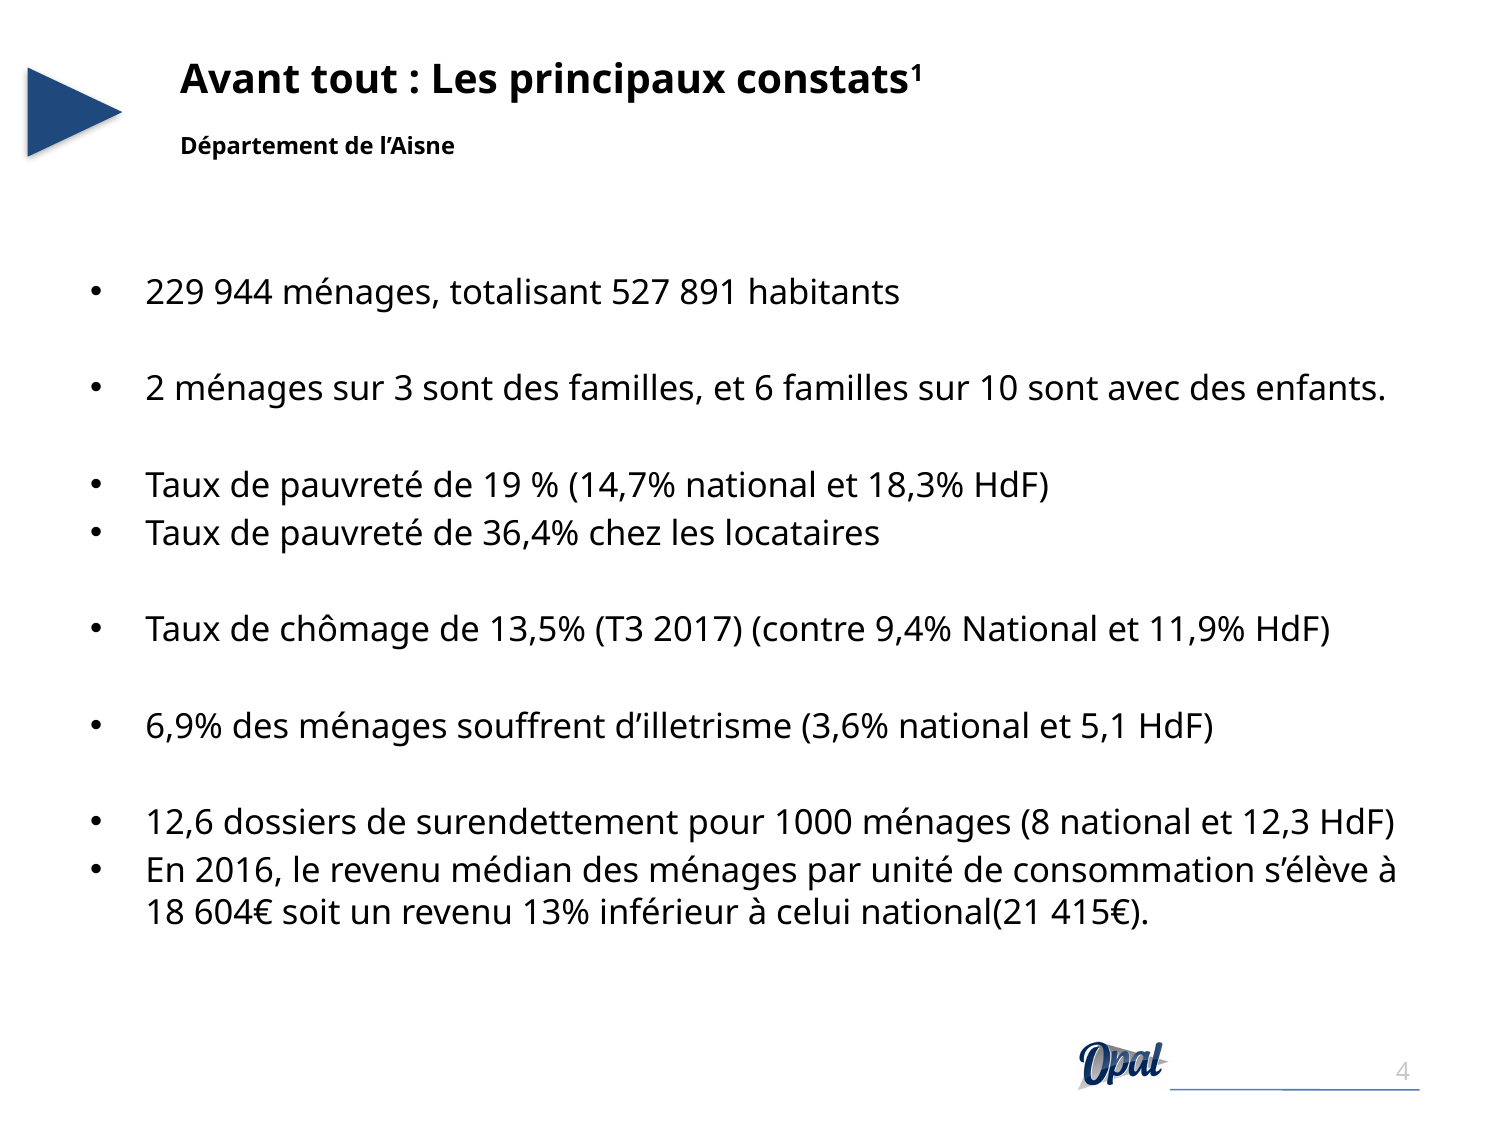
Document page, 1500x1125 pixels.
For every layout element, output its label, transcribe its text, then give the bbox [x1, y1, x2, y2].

list 229 944 ménages, totalisant 527 891 habitants 2 ménages sur 3 sont des familles, et 6 familles sur 10 sont avec des enfants. Taux de pauvreté de 19 % (14,7% national et 18,3% HdF) Taux de pauvreté de 36,4% chez les locataires Taux de chômage de 13,5% (T3 2017) (contre 9,4% National et 11,9% HdF) 6,9% des ménages souffrent d’illetrisme (3,6% national et 5,1 HdF) 12,6 dossiers de surendettement pour 1000 ménages (8 national et 12,3 HdF) En 2016, le revenu médian des ménages par unité de consommation s’élève à 18 604€ soit un revenu 13% inférieur à celui national(21 415€). [75, 262, 1425, 1005]
title Avant tout : Les principaux constats1 Département de l’Aisne [165, 45, 1425, 180]
slide_number 4 [1074, 1042, 1425, 1103]
